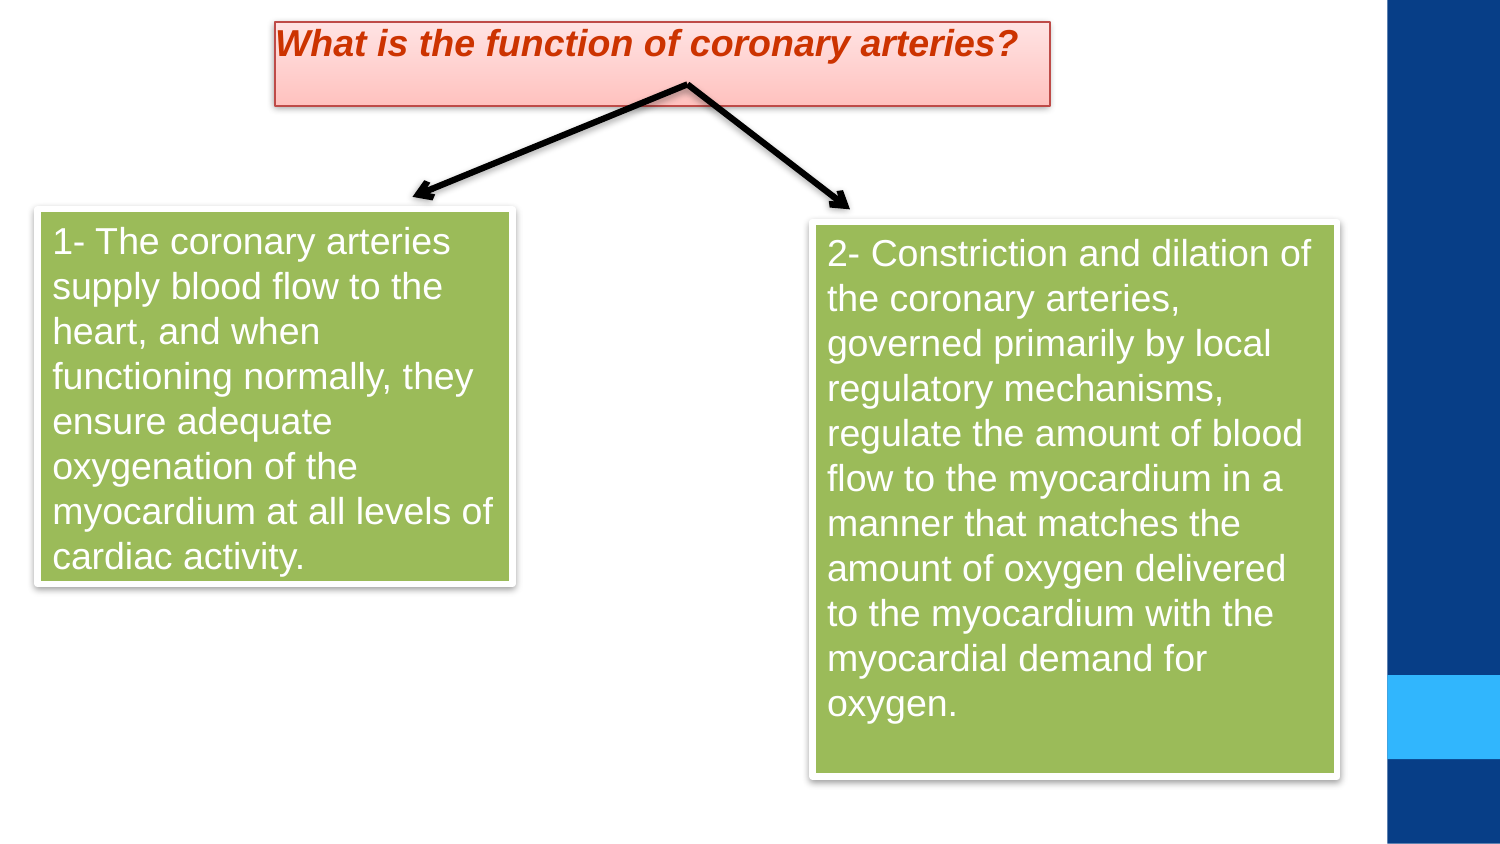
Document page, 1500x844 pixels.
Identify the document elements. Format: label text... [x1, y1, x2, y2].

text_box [687, 84, 851, 210]
title What is the function of coronary arteries? [274, 21, 1051, 107]
text_box 1- The coronary arteries supply blood flow to the heart, and when functioning normally, they ensure adequate oxygenation of the myocardium at all levels of cardiac activity. [34, 206, 516, 587]
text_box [412, 84, 688, 198]
text_box 2- Constriction and dilation of the coronary arteries, governed primarily by local regulatory mechanisms, regulate the amount of blood flow to the myocardium in a manner that matches the amount of oxygen delivered to the myocardium with the myocardial demand for oxygen. [809, 219, 1340, 780]
